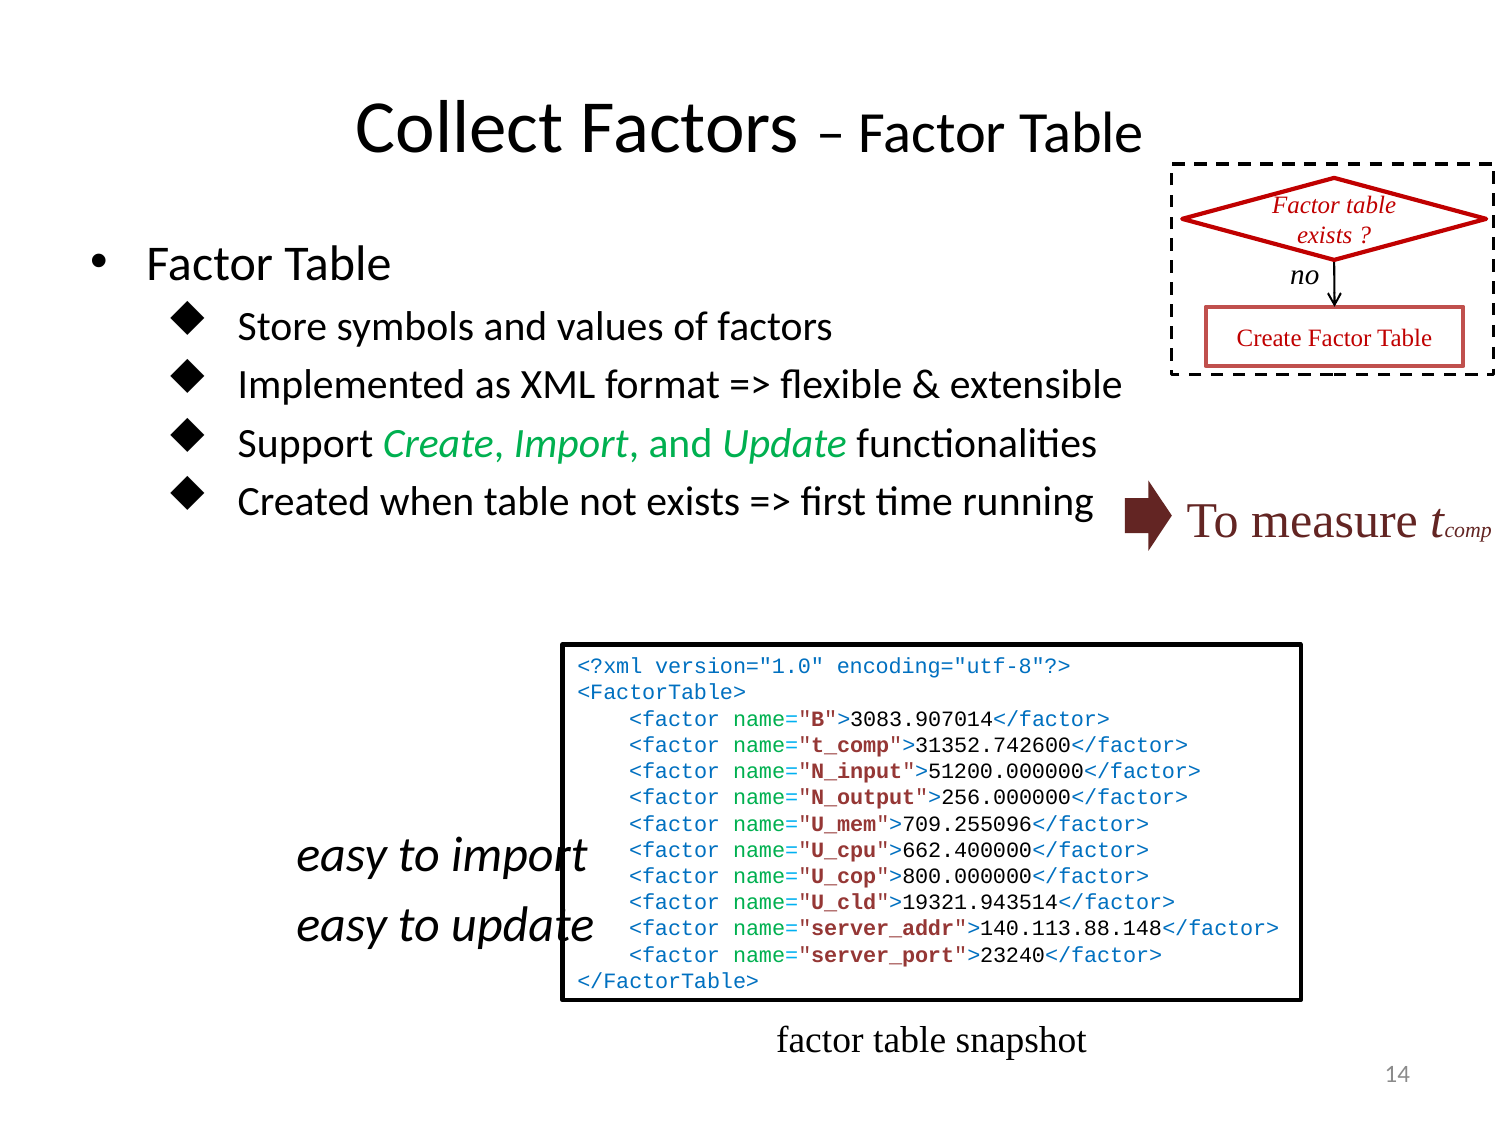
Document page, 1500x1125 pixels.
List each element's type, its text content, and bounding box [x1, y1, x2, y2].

text_box <?xml version="1.0" encoding="utf-8"?> <FactorTable> <factor name="B">3083.907014</factor> <factor name="t_comp">31352.742600</factor> <factor name="N_input">51200.000000</factor> <factor name="N_output">256.000000</factor> <factor name="U_mem">709.255096</factor> <factor name="U_cpu">662.400000</factor> <factor name="U_cop">800.000000</factor> <factor name="U_cld">19321.943514</factor> <factor name="server_addr">140.113.88.148</factor> <factor name="server_port">23240</factor> </FactorTable> [560, 642, 1303, 1002]
text_box [1170, 162, 1496, 377]
text_box To measure tcomp [1171, 480, 1500, 556]
text_box [1122, 478, 1171, 553]
slide_number 14 [1074, 1042, 1425, 1103]
text_box factor table snapshot [562, 1007, 1301, 1068]
list Factor Table Store symbols and values of factors Implemented as XML format => flexible & extensible Support Create, Import, and Update functionalities Created when table not exists => first time running easy to import easy to update [75, 222, 1425, 1005]
text_box Factor table exists ? [1180, 175, 1489, 248]
title Collect Factors – Factor Table [75, 45, 1425, 200]
text_box Create Factor Table [1204, 305, 1465, 368]
text_box no [1275, 248, 1416, 298]
